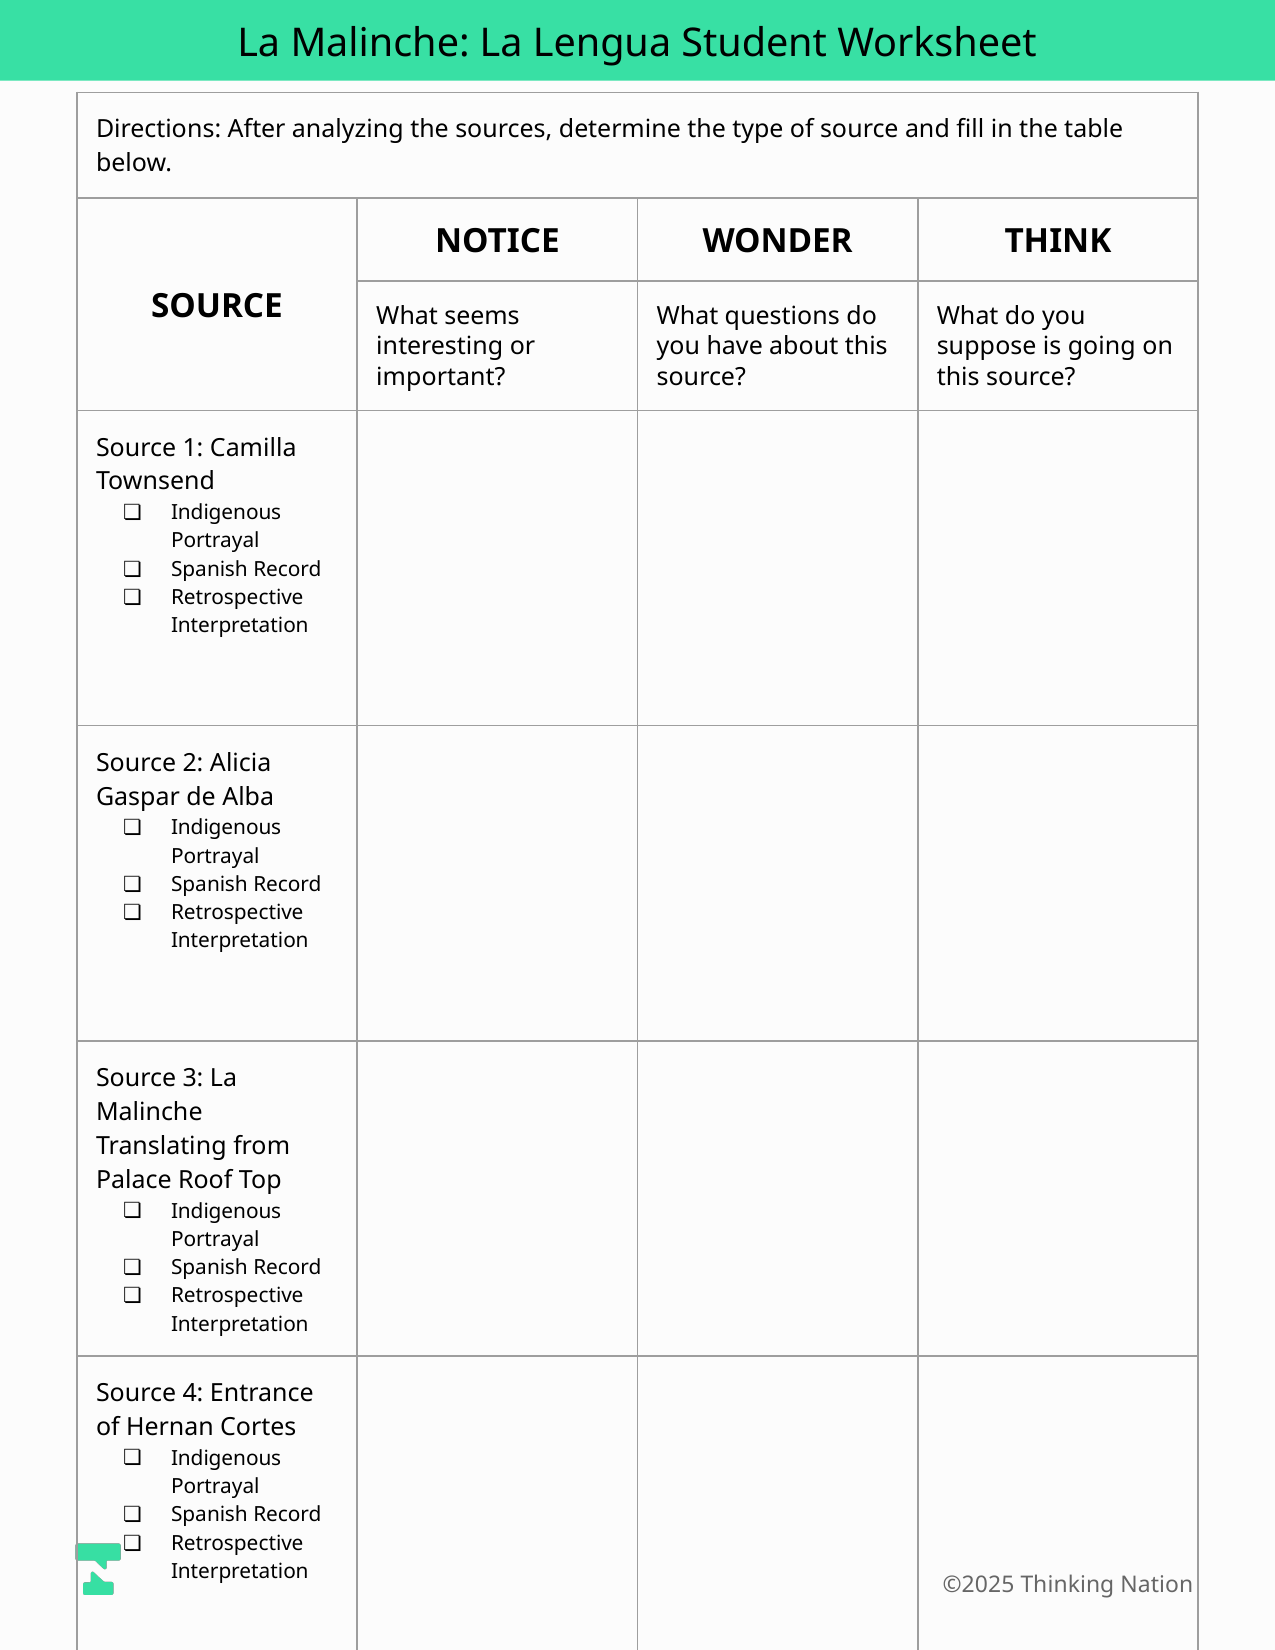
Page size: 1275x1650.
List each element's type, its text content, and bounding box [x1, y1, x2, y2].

table_cell [358, 411, 637, 725]
table_cell [358, 1042, 637, 1355]
table_cell Source 4: Entrance of Hernan Cortes Indigenous Portrayal Spanish Record Retrospective Interpretation [78, 1357, 356, 1650]
table_cell SOURCE [78, 199, 356, 410]
table_cell Source 3: La Malinche Translating from Palace Roof Top Indigenous Portrayal Spanish Record Retrospective Interpretation [78, 1042, 356, 1355]
table_cell Source 1: Camilla Townsend Indigenous Portrayal Spanish Record Retrospective Interpretation [78, 411, 356, 725]
table_cell [919, 1042, 1197, 1355]
table_cell NOTICE [358, 199, 637, 280]
table_cell [358, 1357, 637, 1650]
table_cell [919, 1357, 1197, 1650]
table_header Directions: After analyzing the sources, determine the type of source and fill in the table below. [78, 93, 1197, 197]
table_cell Source 2: Alicia Gaspar de Alba Indigenous Portrayal Spanish Record Retrospective Interpretation [78, 726, 356, 1040]
picture [62, 1533, 134, 1605]
table_cell [358, 726, 637, 1040]
text_box ©2025 Thinking Nation [1199, 1553, 1210, 1605]
table_cell [638, 1042, 917, 1355]
table_cell THINK [919, 199, 1197, 280]
table_cell [638, 726, 917, 1040]
table_cell [638, 1357, 917, 1650]
table_cell [919, 411, 1197, 725]
table_cell [919, 726, 1197, 1040]
table_cell What seems interesting or important? [358, 282, 637, 410]
table_cell [638, 411, 917, 725]
table_cell What questions do you have about this source? [638, 282, 917, 410]
table_cell What do you suppose is going on this source? [919, 282, 1197, 410]
table_cell WONDER [638, 199, 917, 280]
text_box La Malinche: La Lengua Student Worksheet [0, 0, 1275, 81]
